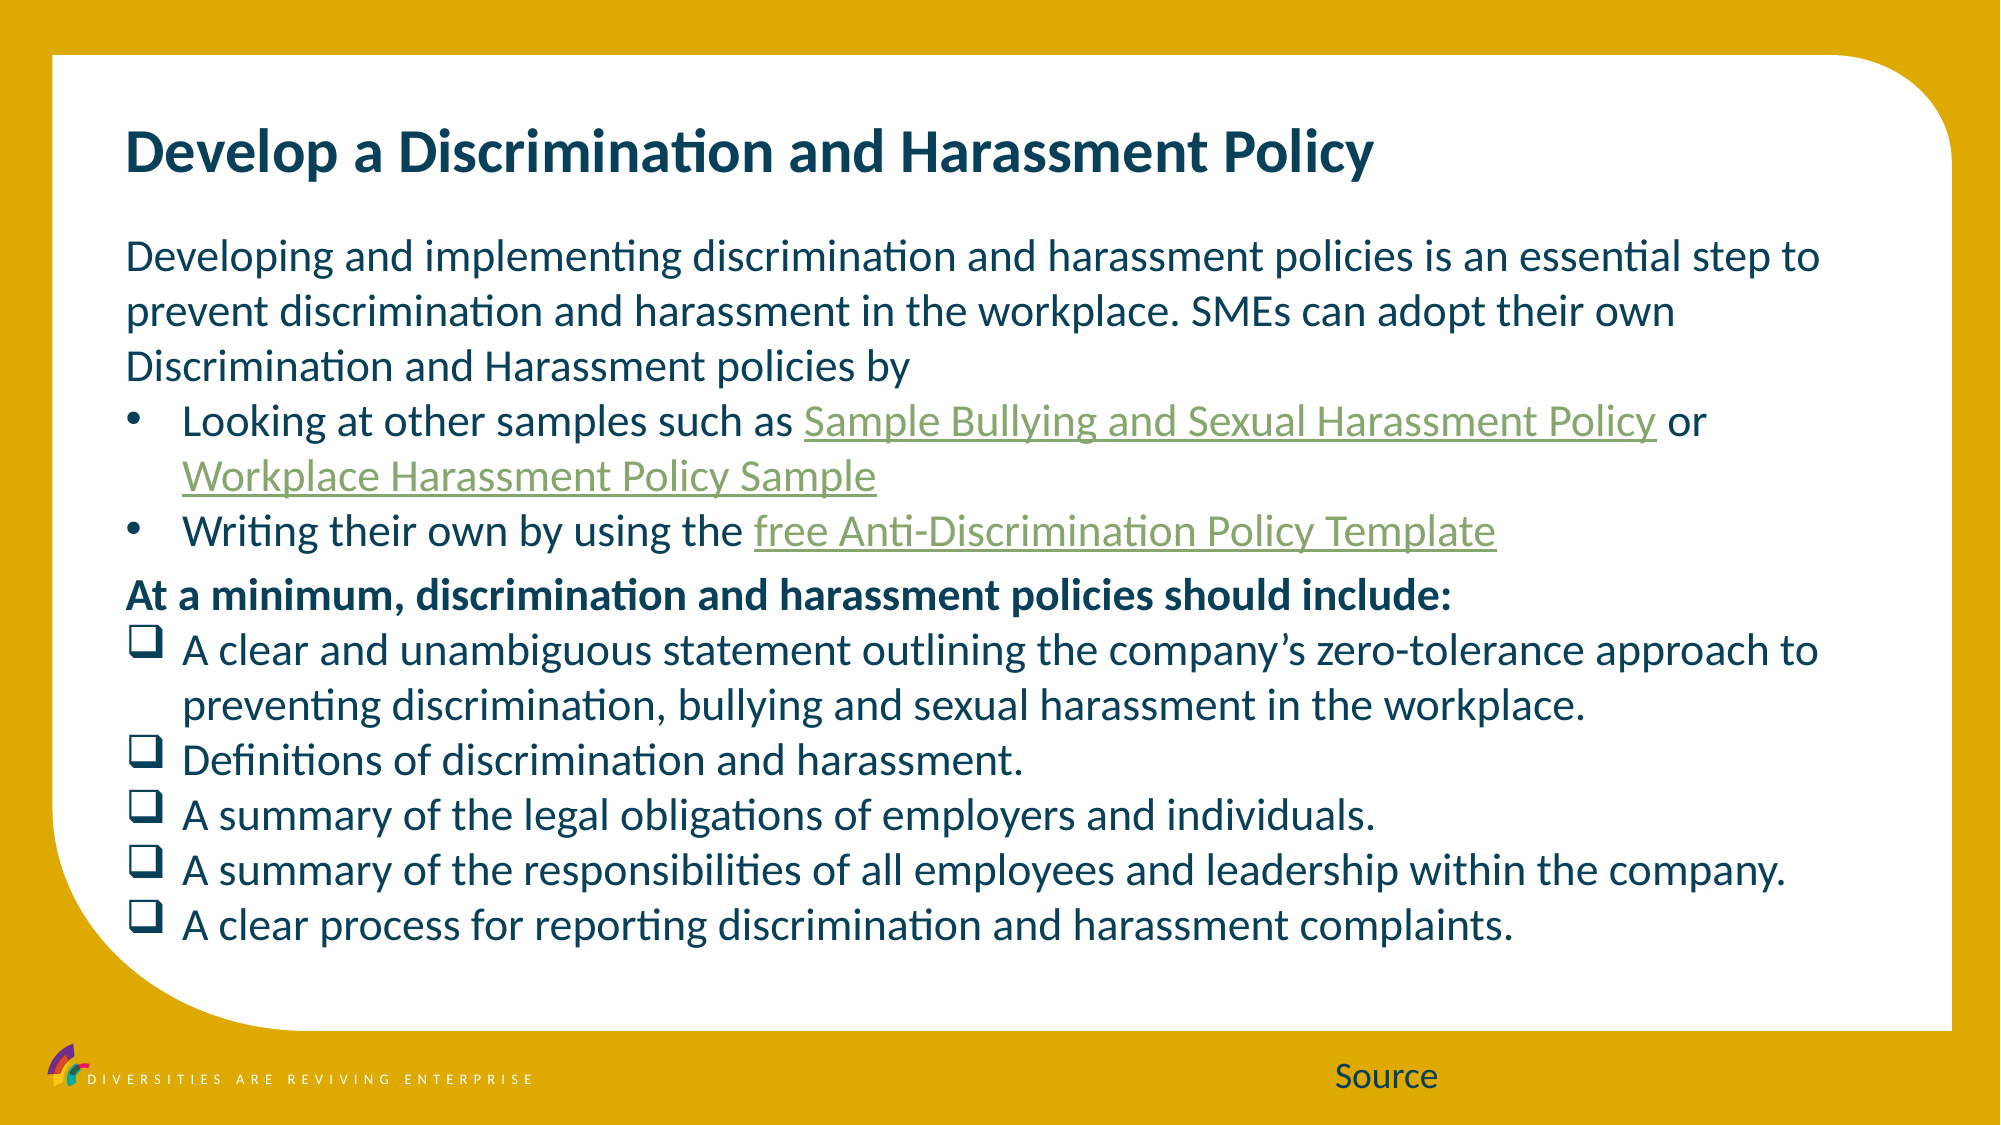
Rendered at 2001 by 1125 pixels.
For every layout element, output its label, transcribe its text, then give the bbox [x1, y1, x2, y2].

text_box Develop a Discrimination and Harassment Policy [110, 85, 1568, 218]
text_box Source [1320, 1043, 2000, 1103]
list Developing and implementing discrimination and harassment policies is an essential step to prevent discrimination and harassment in the workplace. SMEs can adopt their own Discrimination and Harassment policies by Looking at other samples such as Sample Bullying and Sexual Harassment Policy or Workplace Harassment Policy Sample Writing their own by using the free Anti-Discrimination Policy Template At a minimum, discrimination and harassment policies should include: A clear and unambiguous statement outlining the company’s zero-tolerance approach to preventing discrimination, bullying and sexual harassment in the workplace. Definitions of discrimination and harassment. A summary of the legal obligations of employers and individuals. A summary of the responsibilities of all employees and leadership within the company. A clear process for reporting discrimination and harassment complaints. [110, 217, 1947, 850]
